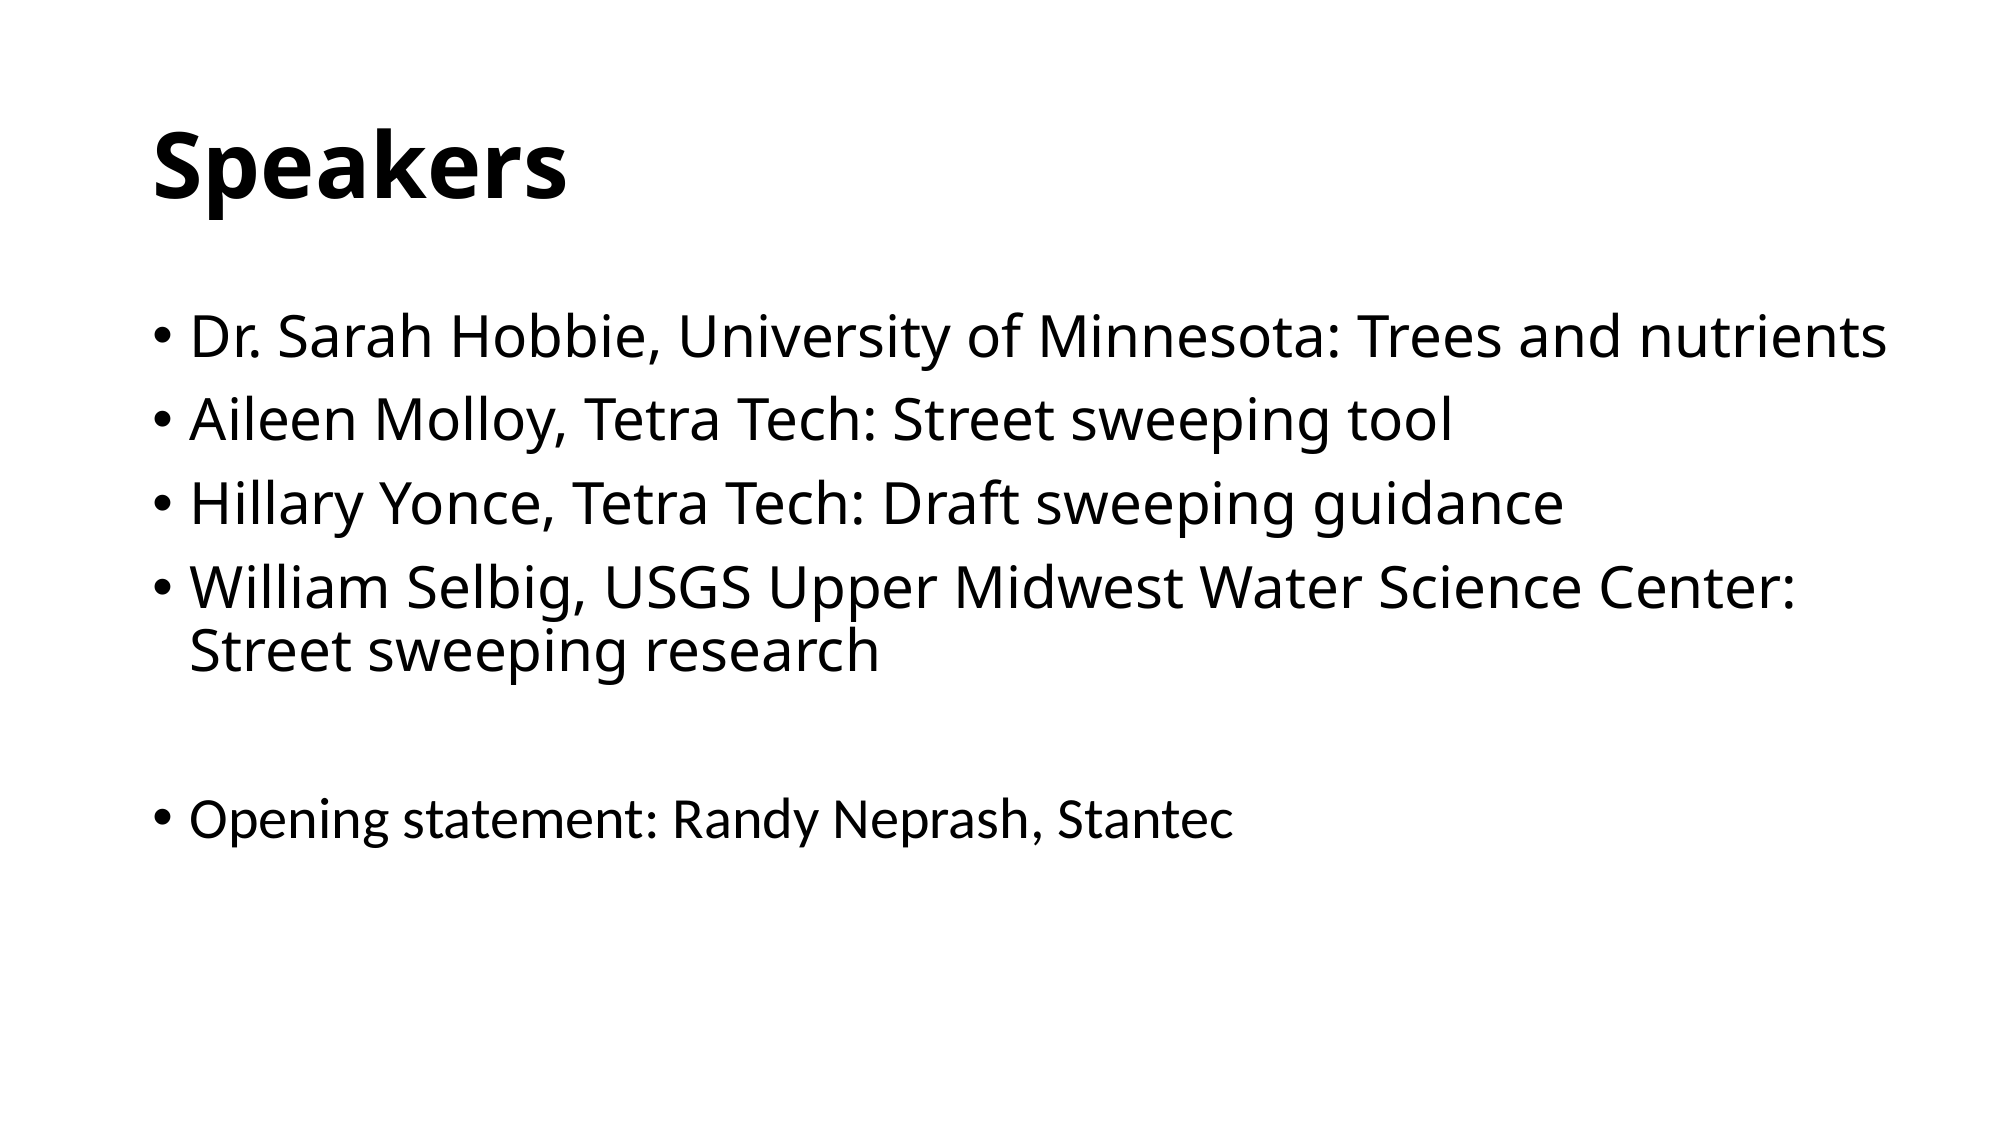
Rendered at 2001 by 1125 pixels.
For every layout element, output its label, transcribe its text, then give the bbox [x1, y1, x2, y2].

title Speakers [137, 59, 1863, 278]
list Dr. Sarah Hobbie, University of Minnesota: Trees and nutrients Aileen Molloy, Tetra Tech: Street sweeping tool Hillary Yonce, Tetra Tech: Draft sweeping guidance William Selbig, USGS Upper Midwest Water Science Center: Street sweeping research Opening statement: Randy Neprash, Stantec [137, 299, 1914, 1014]
